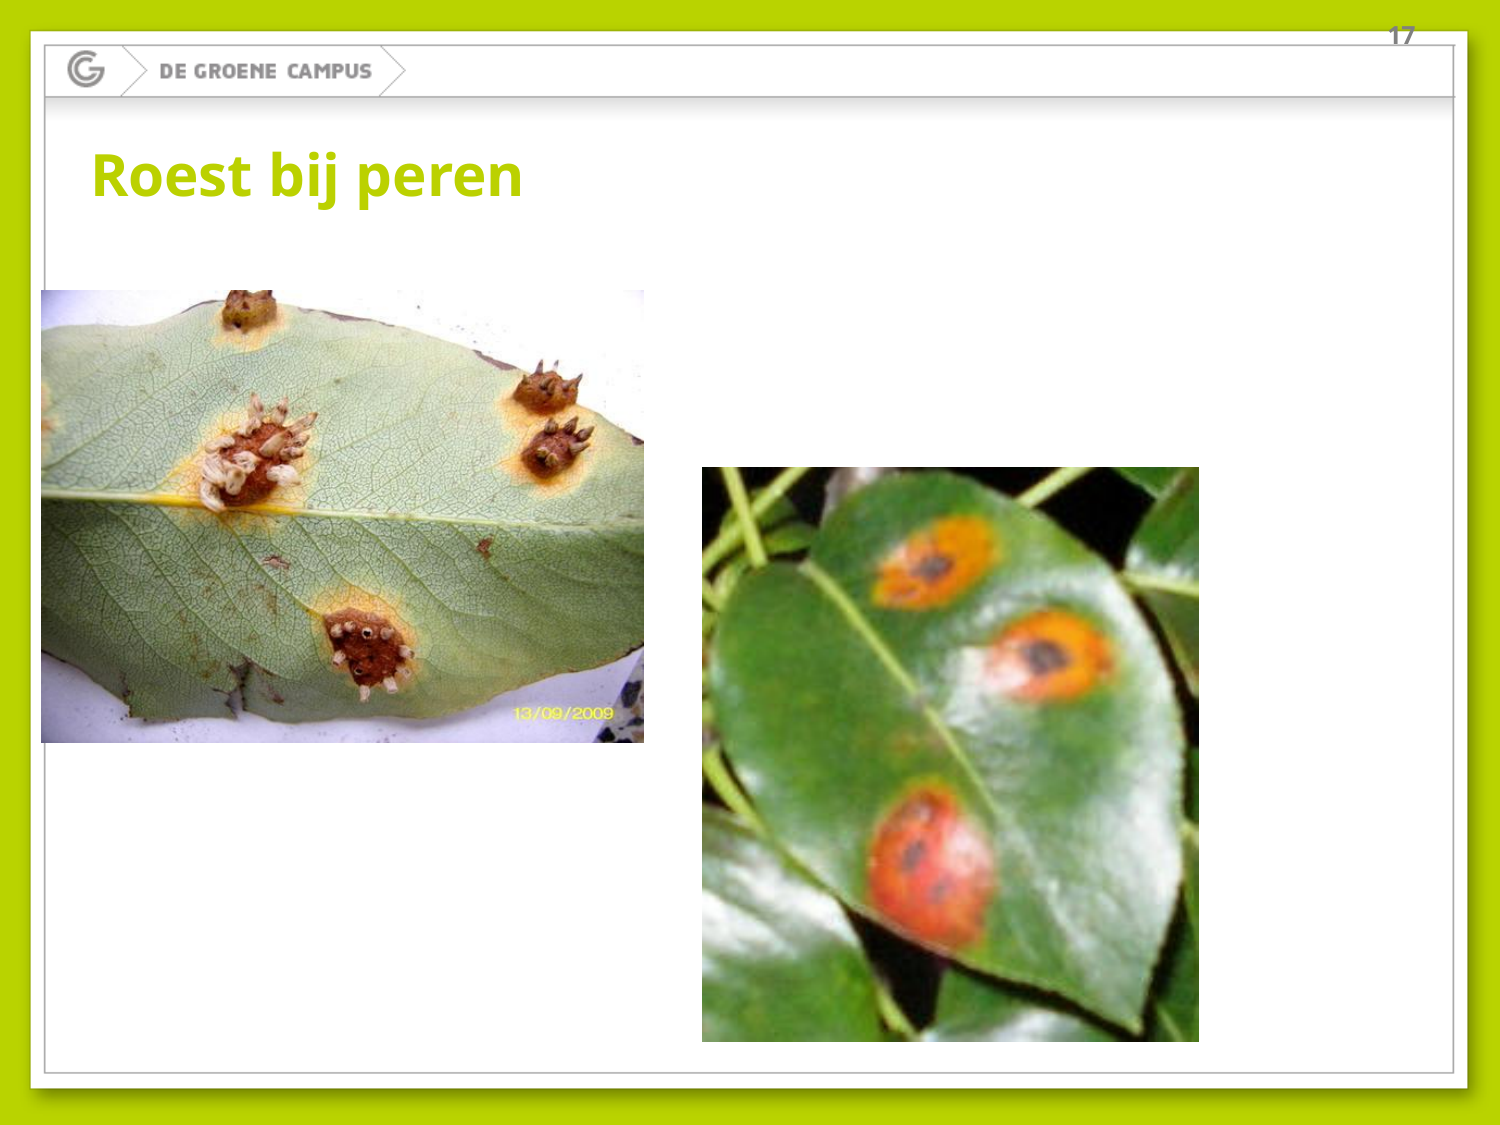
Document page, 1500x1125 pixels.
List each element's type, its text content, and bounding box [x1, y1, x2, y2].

slide_number 17 [1080, 11, 1431, 91]
title Roest bij peren [74, 79, 1351, 268]
picture [0, 0, 1500, 1125]
